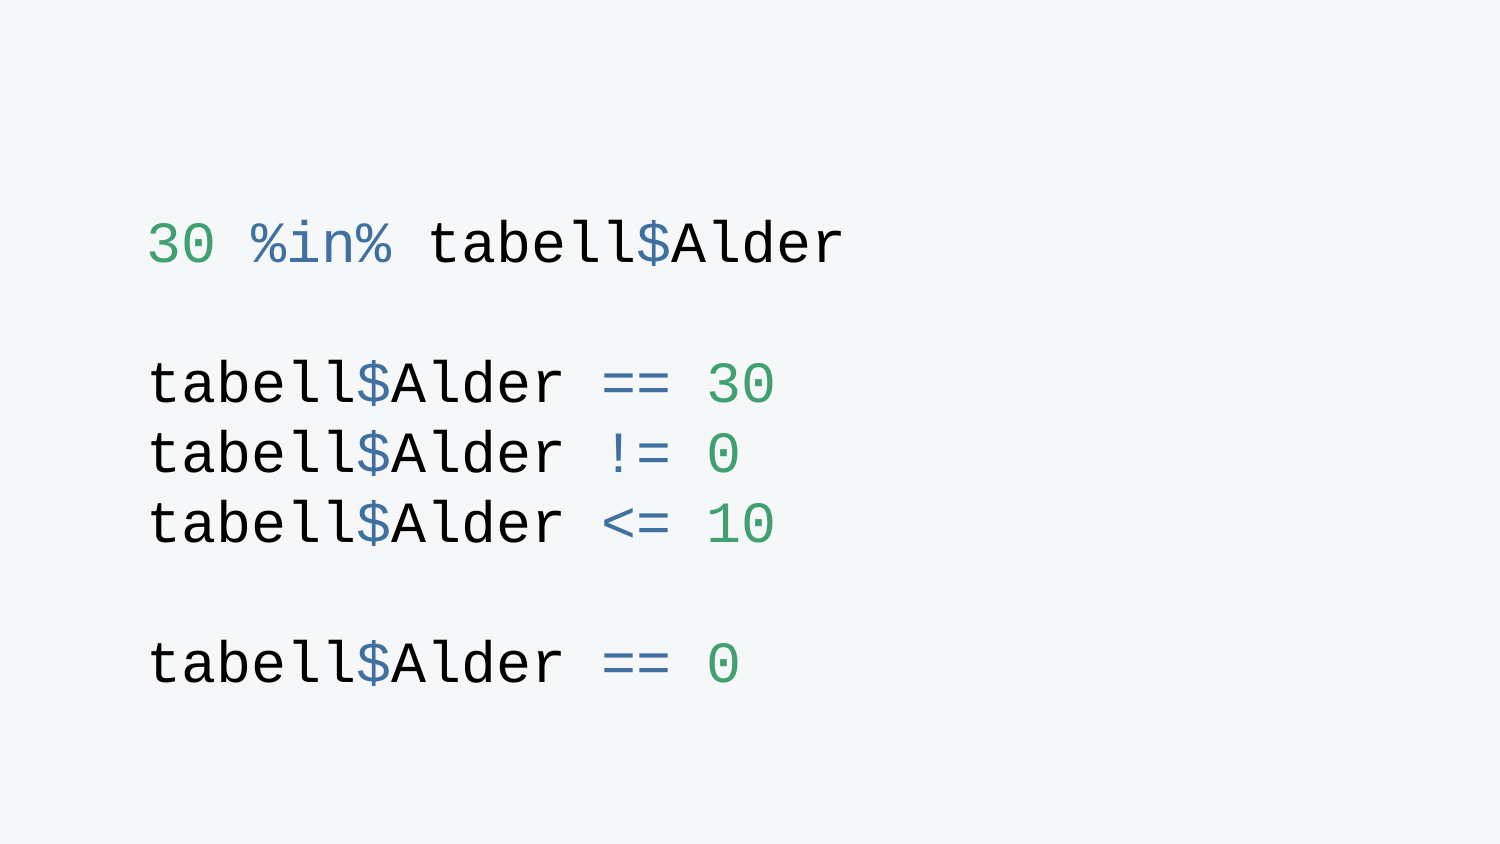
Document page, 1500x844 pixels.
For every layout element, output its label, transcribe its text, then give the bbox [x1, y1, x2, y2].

list 30 %in% tabell$Alder tabell$Alder == 30 tabell$Alder != 0 tabell$Alder <= 10 tabell$Alder == 0 [75, 196, 1425, 754]
